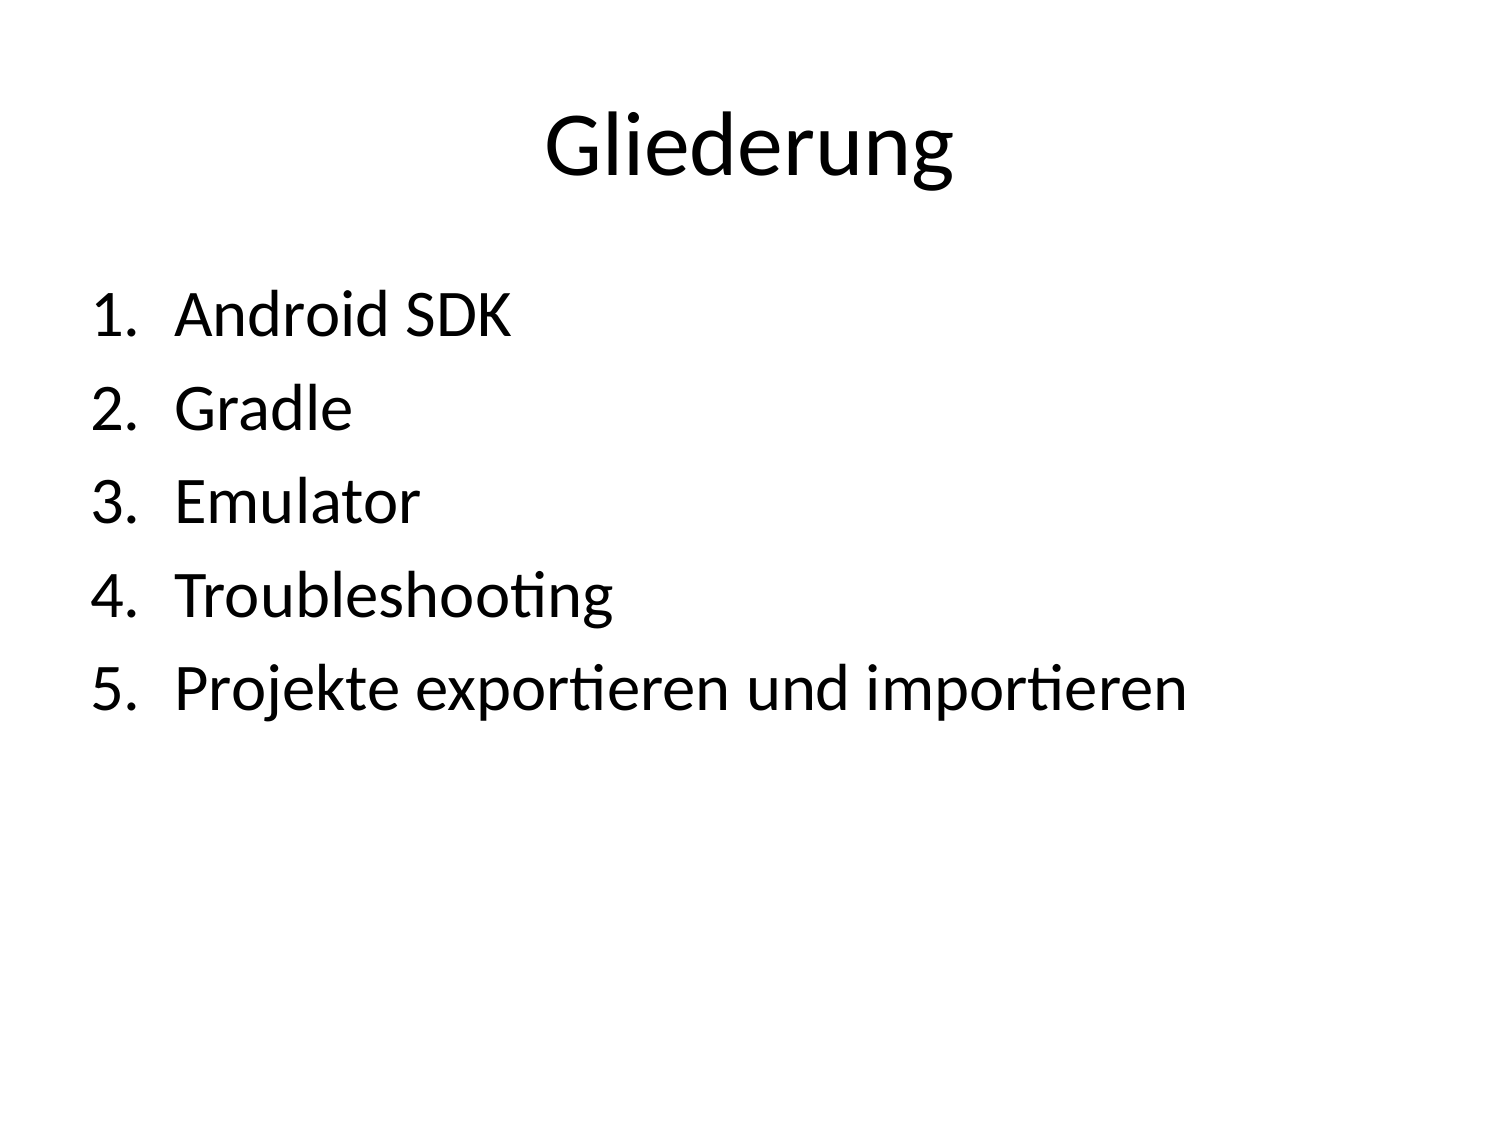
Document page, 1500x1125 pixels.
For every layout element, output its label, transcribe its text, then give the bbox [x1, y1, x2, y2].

title Gliederung [75, 45, 1425, 233]
list Android SDK Gradle Emulator Troubleshooting Projekte exportieren und importieren [75, 262, 1425, 1005]
